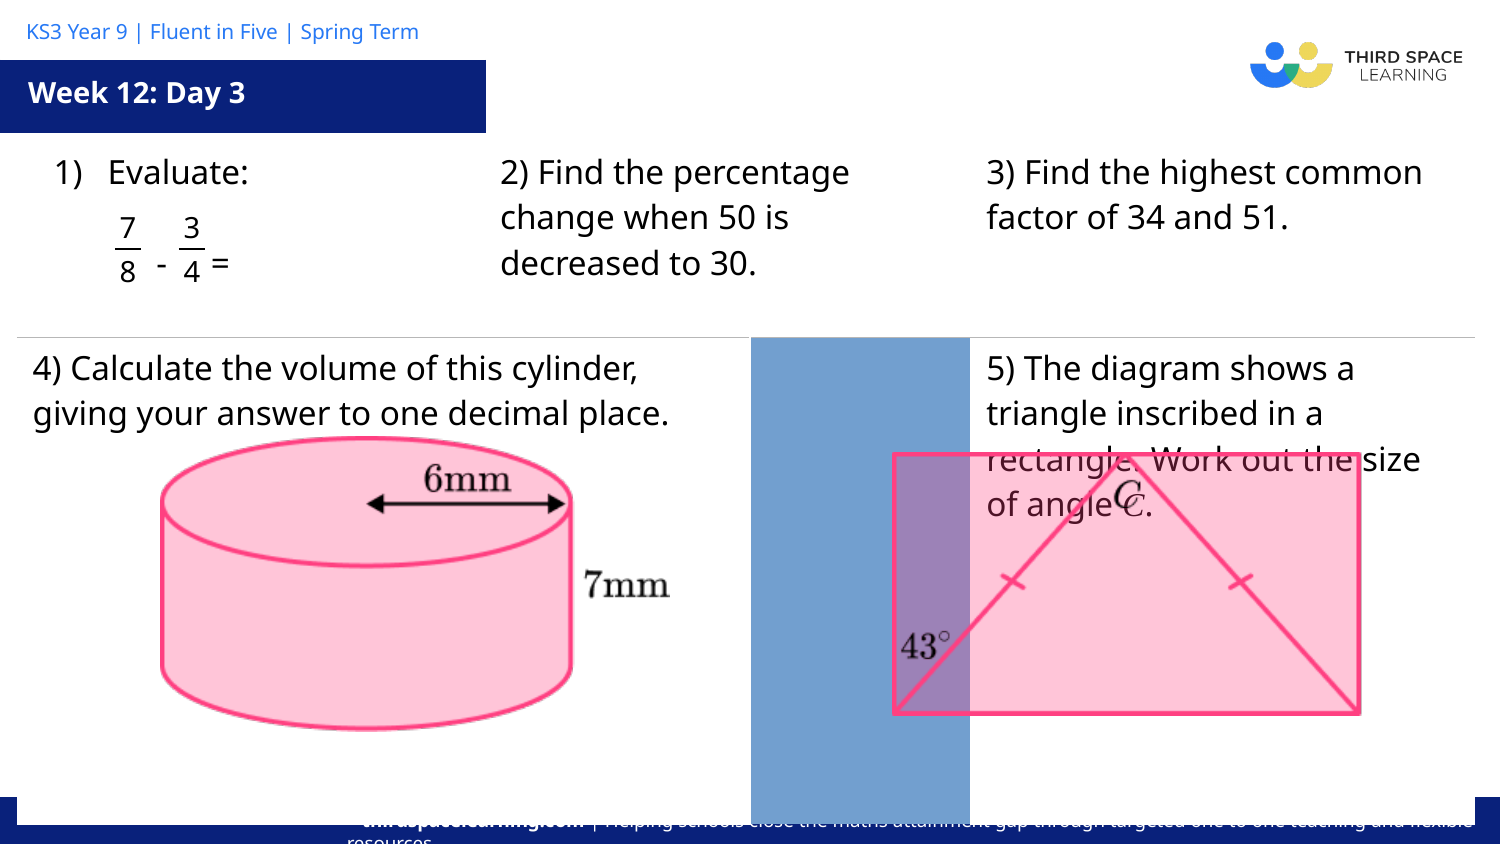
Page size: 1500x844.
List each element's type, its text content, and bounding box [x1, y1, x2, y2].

picture [160, 436, 670, 733]
table_cell 5) The diagram shows a triangle inscribed in a rectangle. Work out the size of angle C. [972, 338, 1474, 823]
table_cell 4) Calculate the volume of this cylinder, giving your answer to one decimal place. [19, 338, 749, 823]
picture [1250, 33, 1465, 99]
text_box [178, 209, 206, 289]
table_header Evaluate: - = [19, 142, 484, 337]
text_box Week 12: Day 3 [13, 59, 383, 125]
picture [892, 452, 1364, 716]
table_header 2) Find the percentage change when 50 is decreased to 30. [486, 142, 970, 337]
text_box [114, 209, 142, 289]
table_header 3) Find the highest common factor of 34 and 51. [972, 142, 1474, 337]
